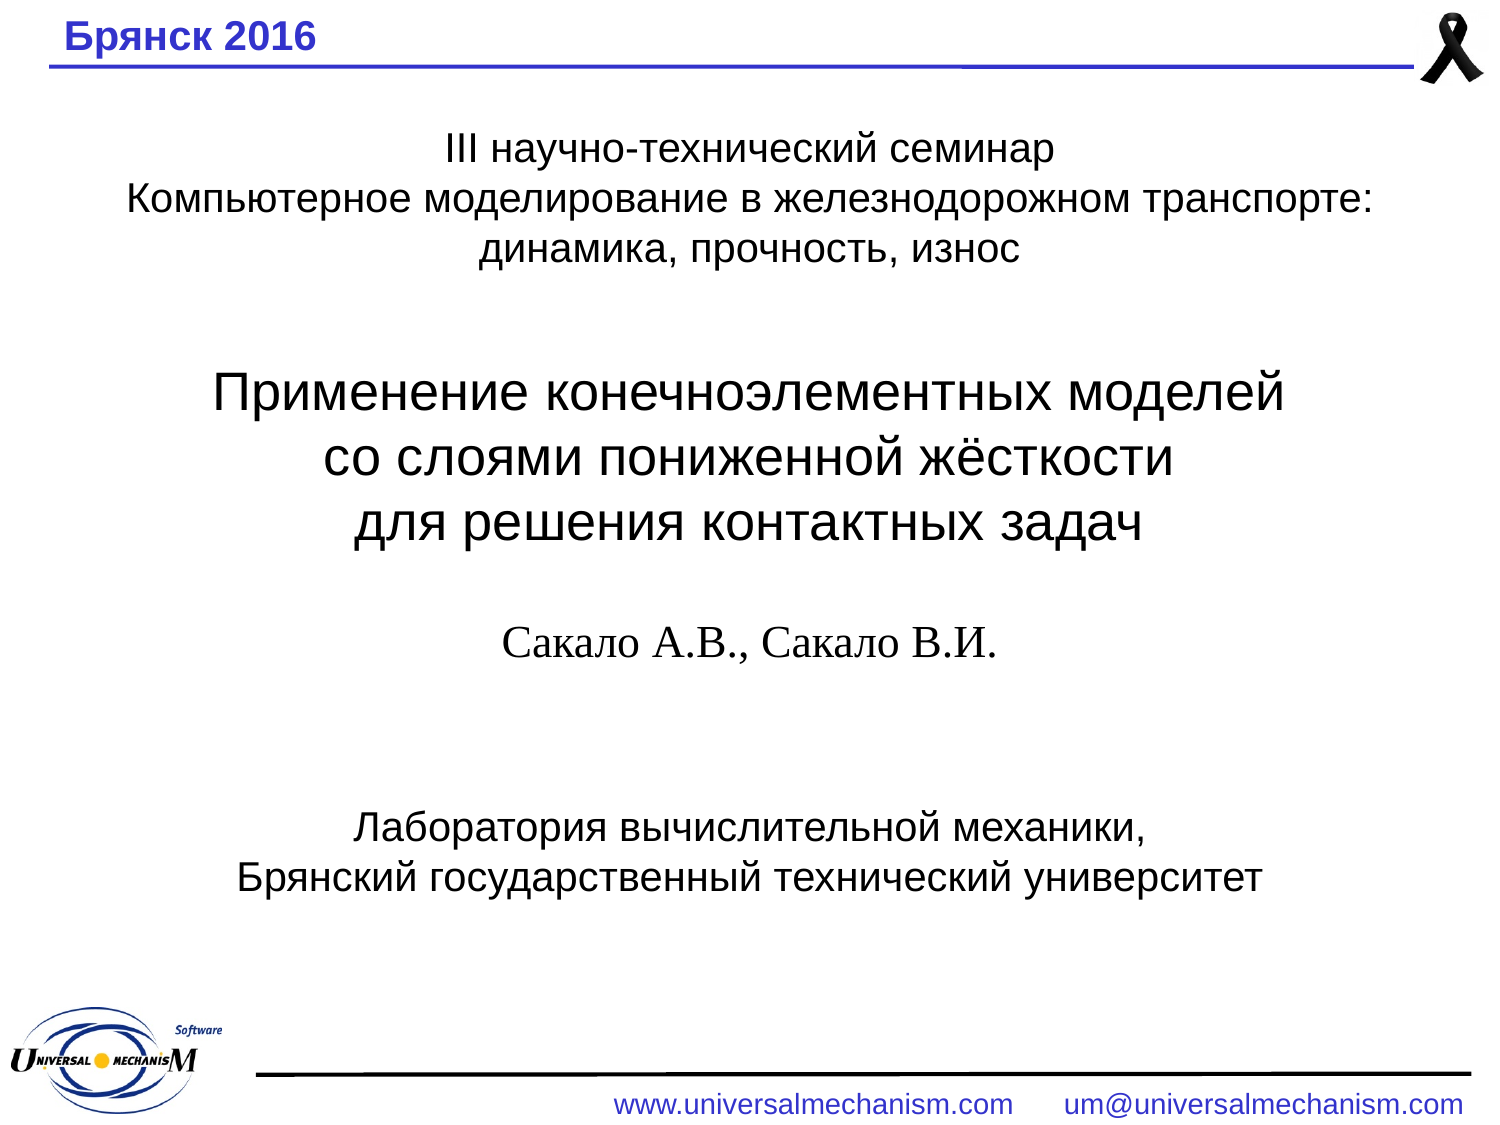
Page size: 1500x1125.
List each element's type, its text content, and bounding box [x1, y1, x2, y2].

picture [11, 1007, 222, 1114]
text_box III научно-технический семинар Компьютерное моделирование в железнодорожном транспорте: динамика, прочность, износ [53, 113, 1446, 279]
title Брянск 2016 [47, 0, 1458, 68]
text_box Сакало А.В., Сакало В.И. [53, 604, 1446, 675]
picture [1414, 10, 1489, 86]
text_box Лаборатория вычислительной механики, Брянский государственный технический университет [53, 791, 1446, 907]
text_box Применение конечноэлементных моделей со слоями пониженной жёсткости для решения контактных задач [53, 348, 1446, 559]
